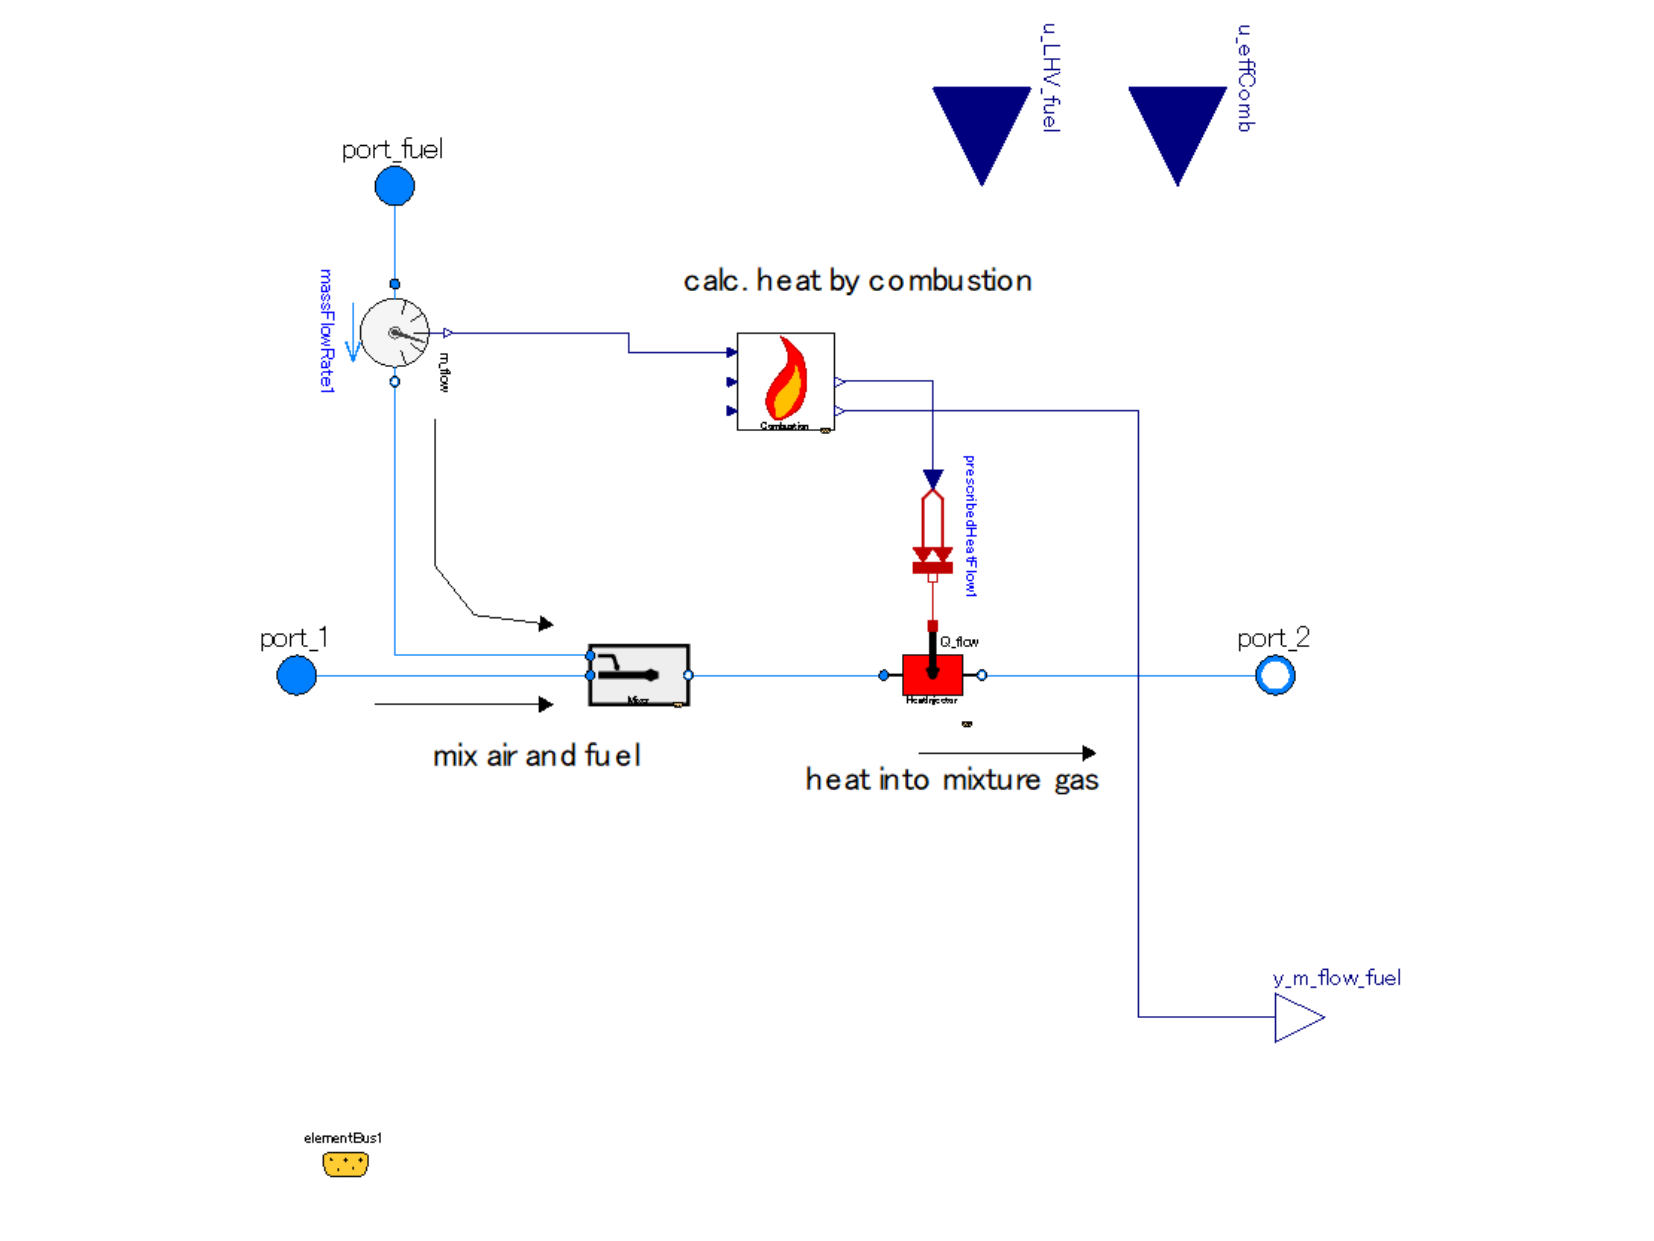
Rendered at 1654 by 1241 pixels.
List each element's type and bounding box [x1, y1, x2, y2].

picture [223, 0, 1430, 1241]
